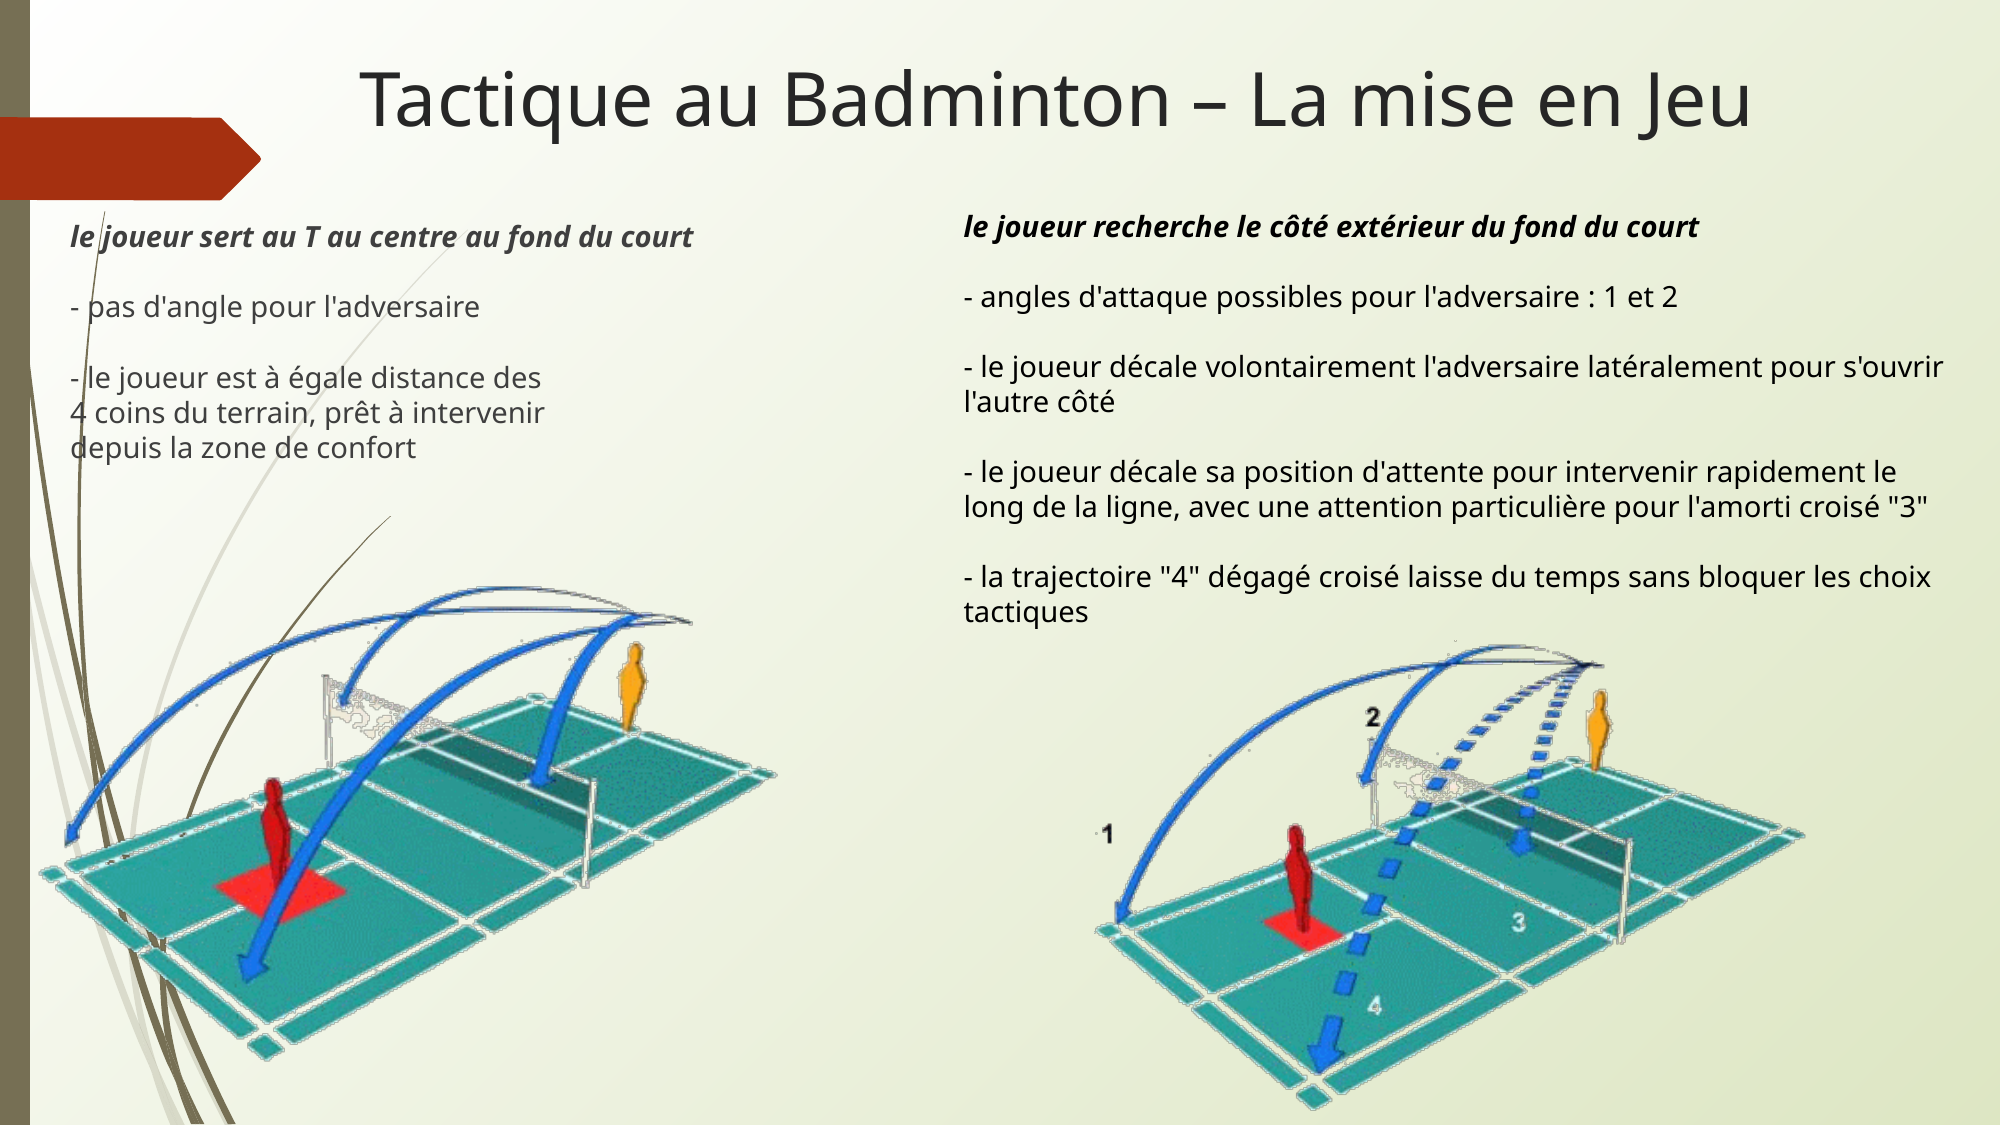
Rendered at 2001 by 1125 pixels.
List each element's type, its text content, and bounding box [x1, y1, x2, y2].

picture [21, 576, 789, 1067]
title Tactique au Badminton – La mise en Jeu [344, 44, 1896, 211]
text_box le joueur recherche le côté extérieur du fond du court - angles d'attaque possibles pour l'adversaire : 1 et 2 - le joueur décale volontairement l'adversaire latéralement pour s'ouvrir l'autre côté - le joueur décale sa position d'attente pour intervenir rapidement le long de la ligne, avec une attention particulière pour l'amorti croisé "3" - la trajectoire "4" dégagé croisé laisse du temps sans bloquer les choix tactiques [948, 201, 1981, 636]
list le joueur sert au T au centre au fond du court - pas d'angle pour l'adversaire - le joueur est à égale distance des 4 coins du terrain, prêt à intervenir depuis la zone de confort [55, 211, 948, 545]
picture [1093, 640, 1816, 1125]
